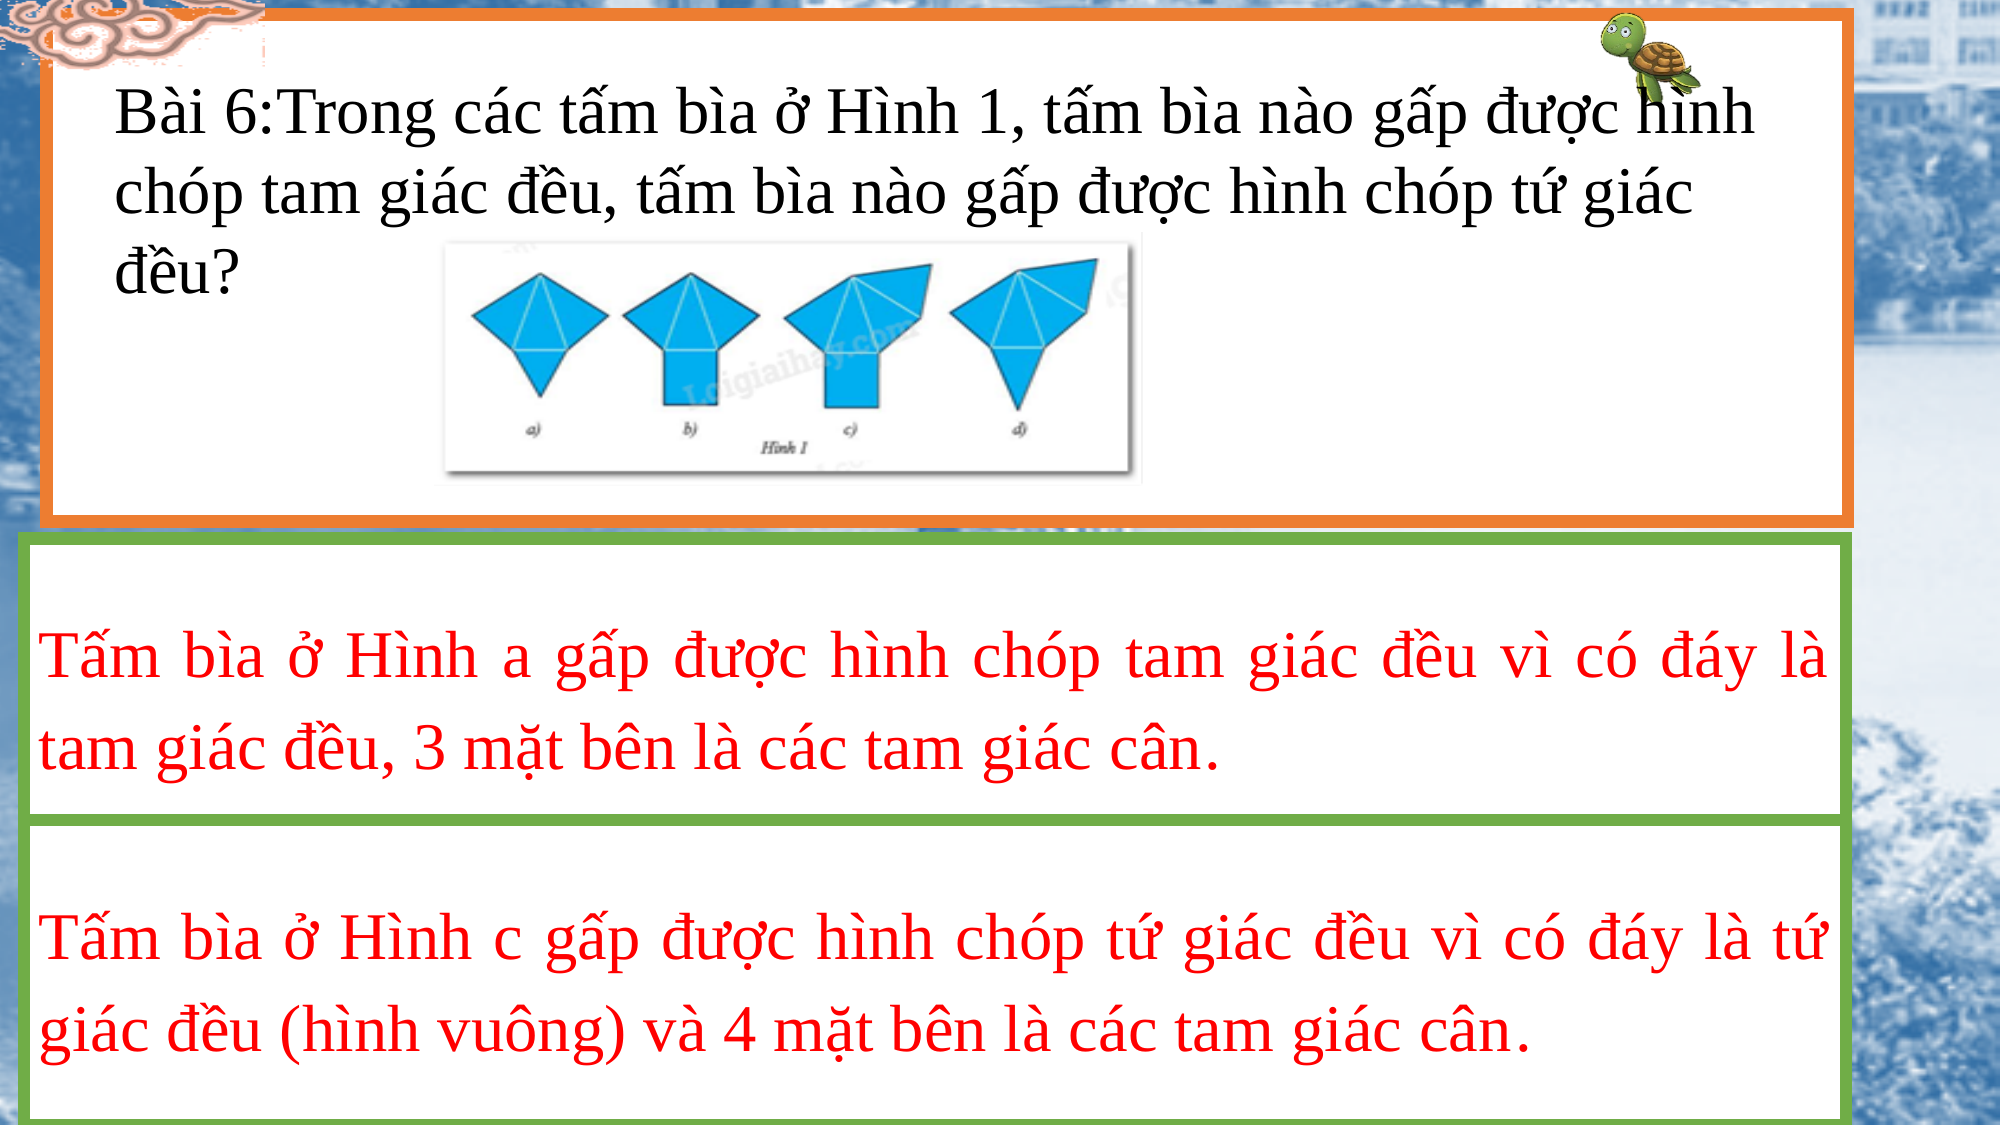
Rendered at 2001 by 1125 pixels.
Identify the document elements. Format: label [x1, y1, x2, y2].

text_box [0, 0, 1849, 522]
picture [0, 0, 2000, 1125]
picture [1599, 11, 1702, 109]
